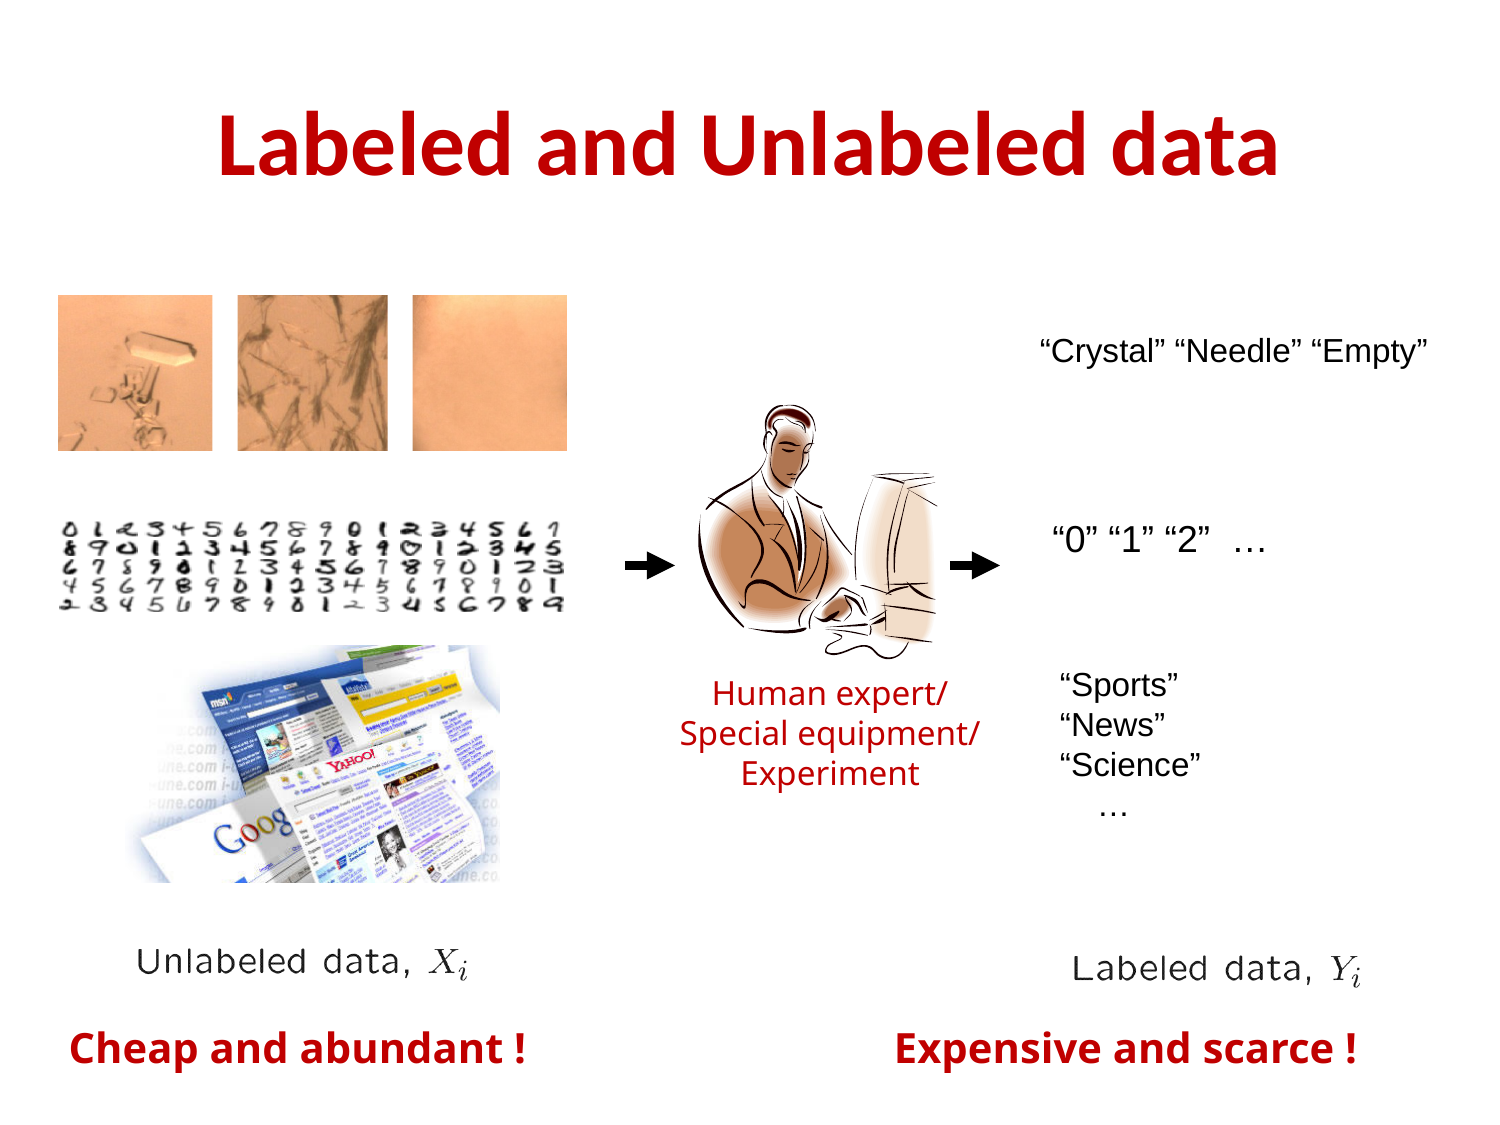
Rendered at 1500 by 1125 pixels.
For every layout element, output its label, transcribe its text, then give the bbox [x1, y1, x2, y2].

text_box “Sports” “News” “Science” … [1045, 656, 1216, 831]
picture [137, 947, 468, 981]
text_box [624, 559, 676, 572]
picture [56, 517, 570, 614]
text_box [949, 559, 1000, 572]
text_box Human expert/ Special equipment/ Experiment [664, 664, 996, 800]
picture [412, 295, 568, 451]
picture [237, 295, 388, 451]
title Labeled and Unlabeled data [75, 45, 1425, 233]
picture [690, 402, 938, 663]
text_box “0” “1” “2” … [1037, 507, 1438, 568]
text_box “Crystal” “Needle” “Empty” [1025, 322, 1500, 377]
picture [57, 295, 213, 451]
picture [124, 645, 501, 883]
picture [1073, 953, 1360, 988]
text_box Cheap and abundant ! Expensive and scarce ! [0, 1014, 1463, 1080]
